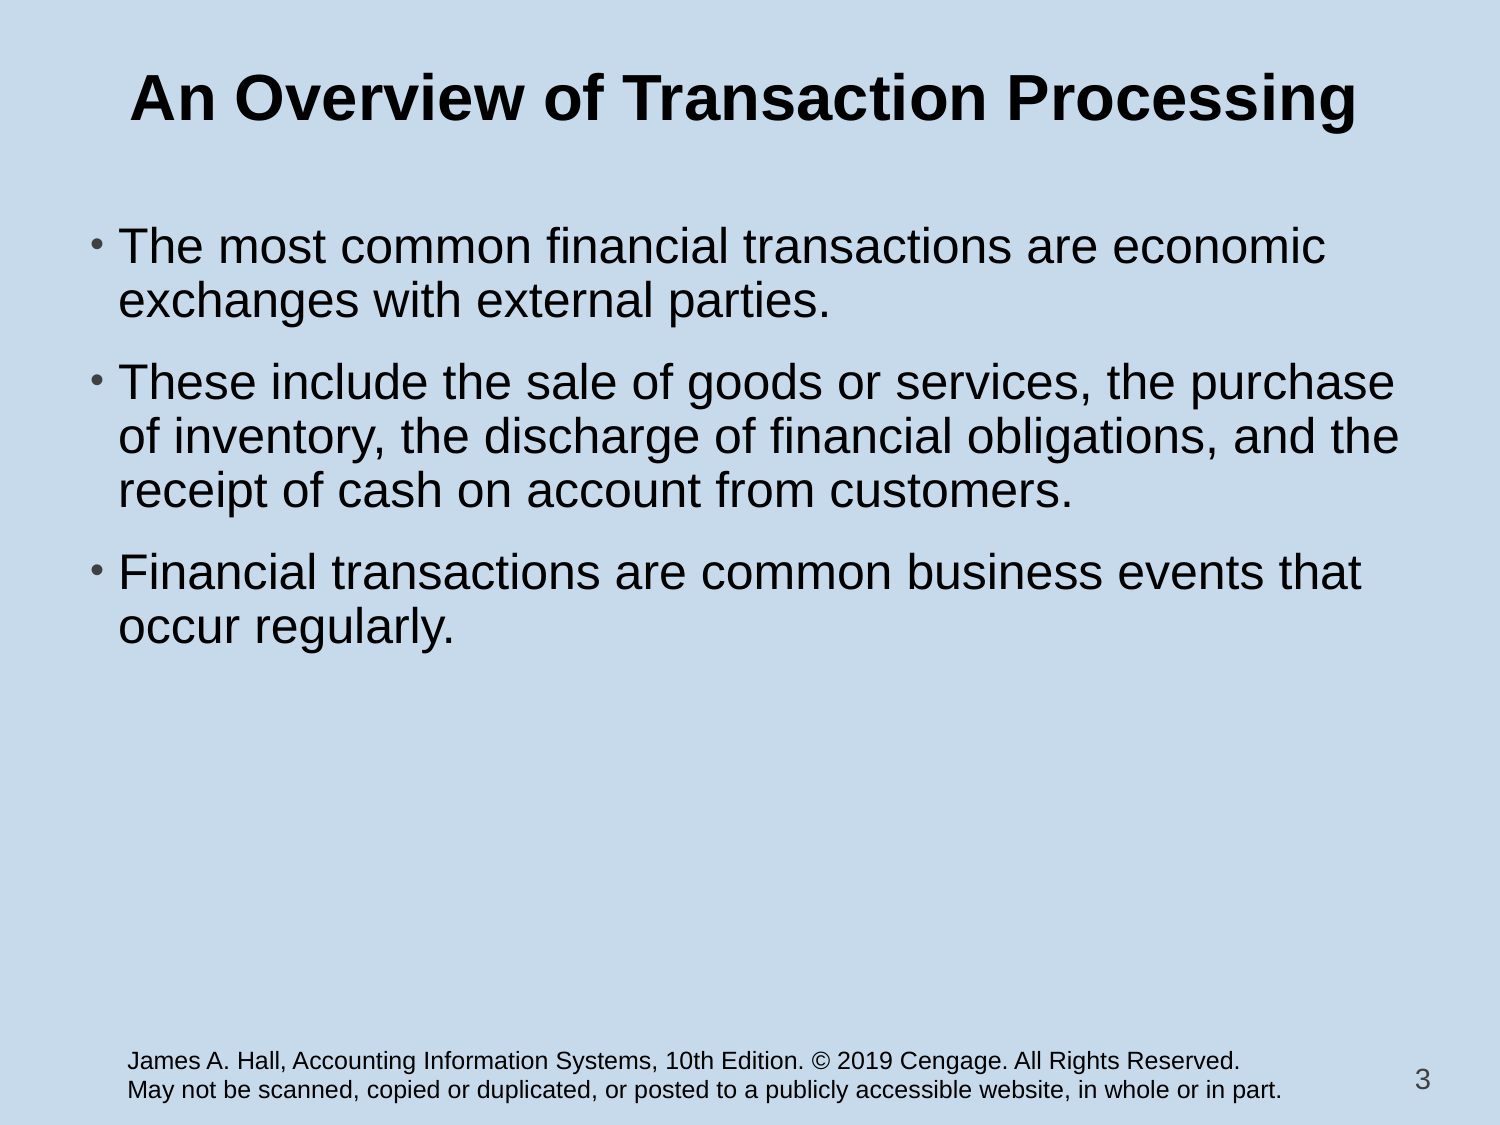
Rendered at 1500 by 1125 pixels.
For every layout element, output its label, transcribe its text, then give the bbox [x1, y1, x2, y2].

list The most common financial transactions are economic exchanges with external parties. These include the sale of goods or services, the purchase of inventory, the discharge of financial obligations, and the receipt of cash on account from customers. Financial transactions are common business events that occur regularly. [75, 212, 1426, 1000]
title An Overview of Transaction Processing [69, 62, 1420, 188]
slide_number 3 [1400, 1052, 1488, 1113]
